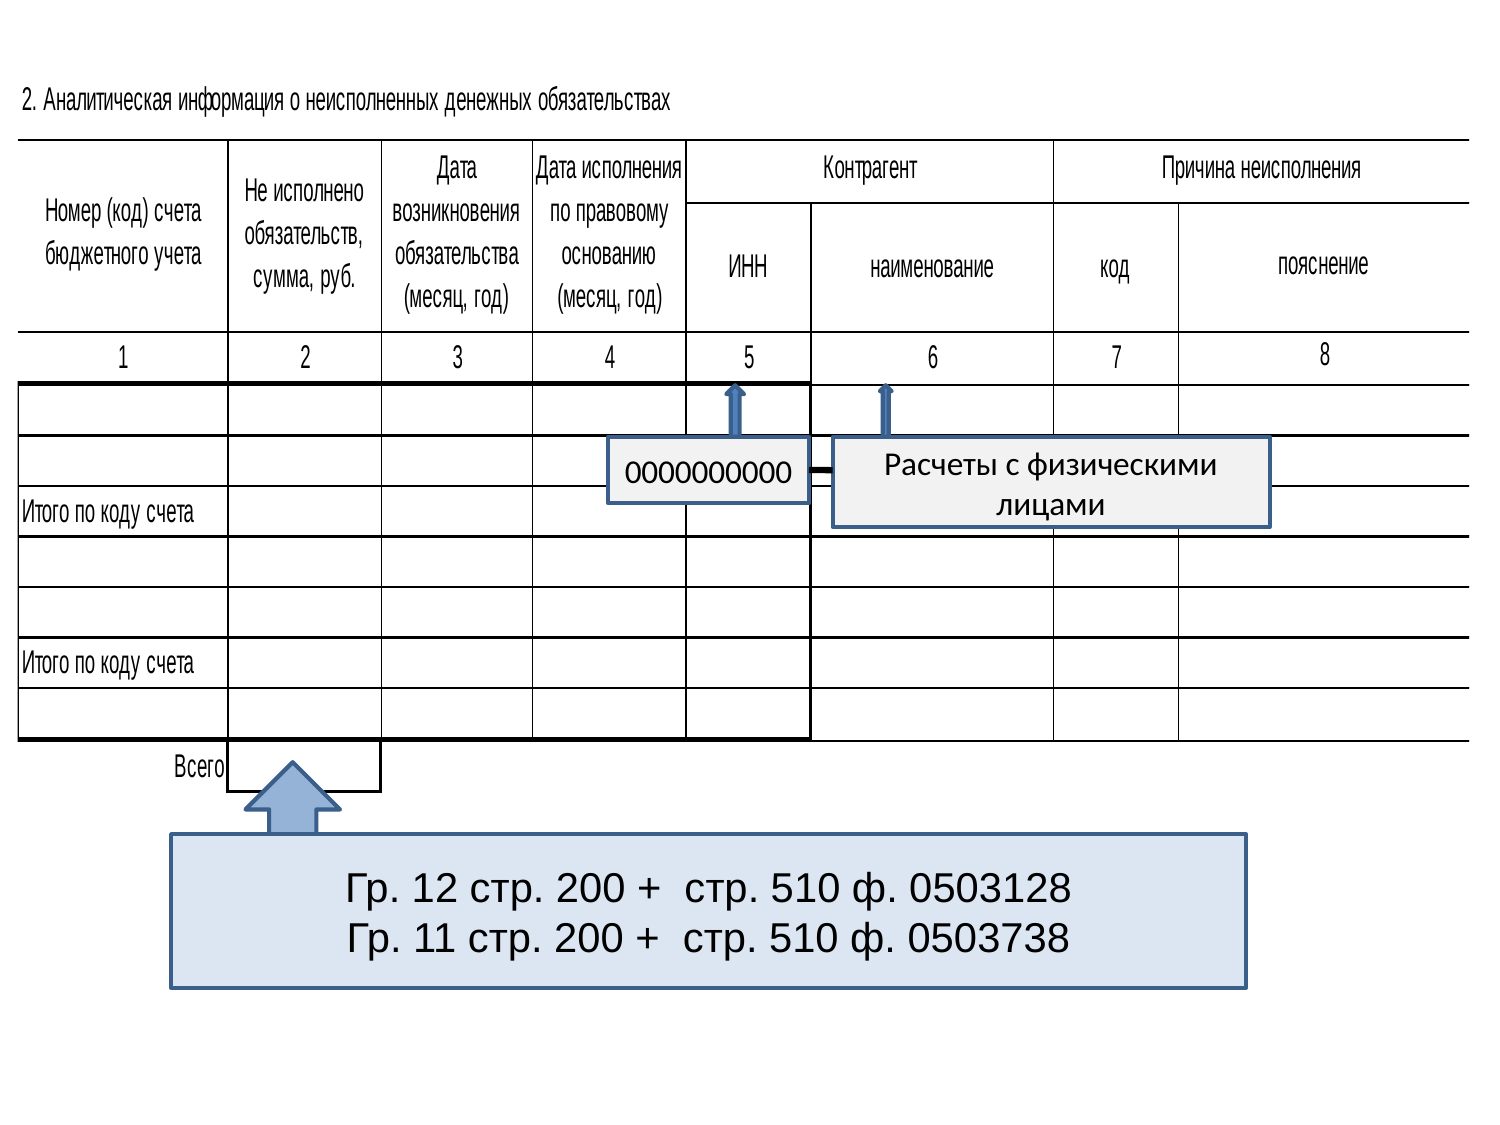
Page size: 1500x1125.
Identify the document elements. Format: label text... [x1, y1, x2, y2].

picture [17, 77, 1471, 796]
text_box Гр. 12 стр. 200 + стр. 510 ф. 0503128 Гр. 11 стр. 200 + стр. 510 ф. 0503738 [169, 832, 1248, 990]
text_box [243, 805, 342, 832]
